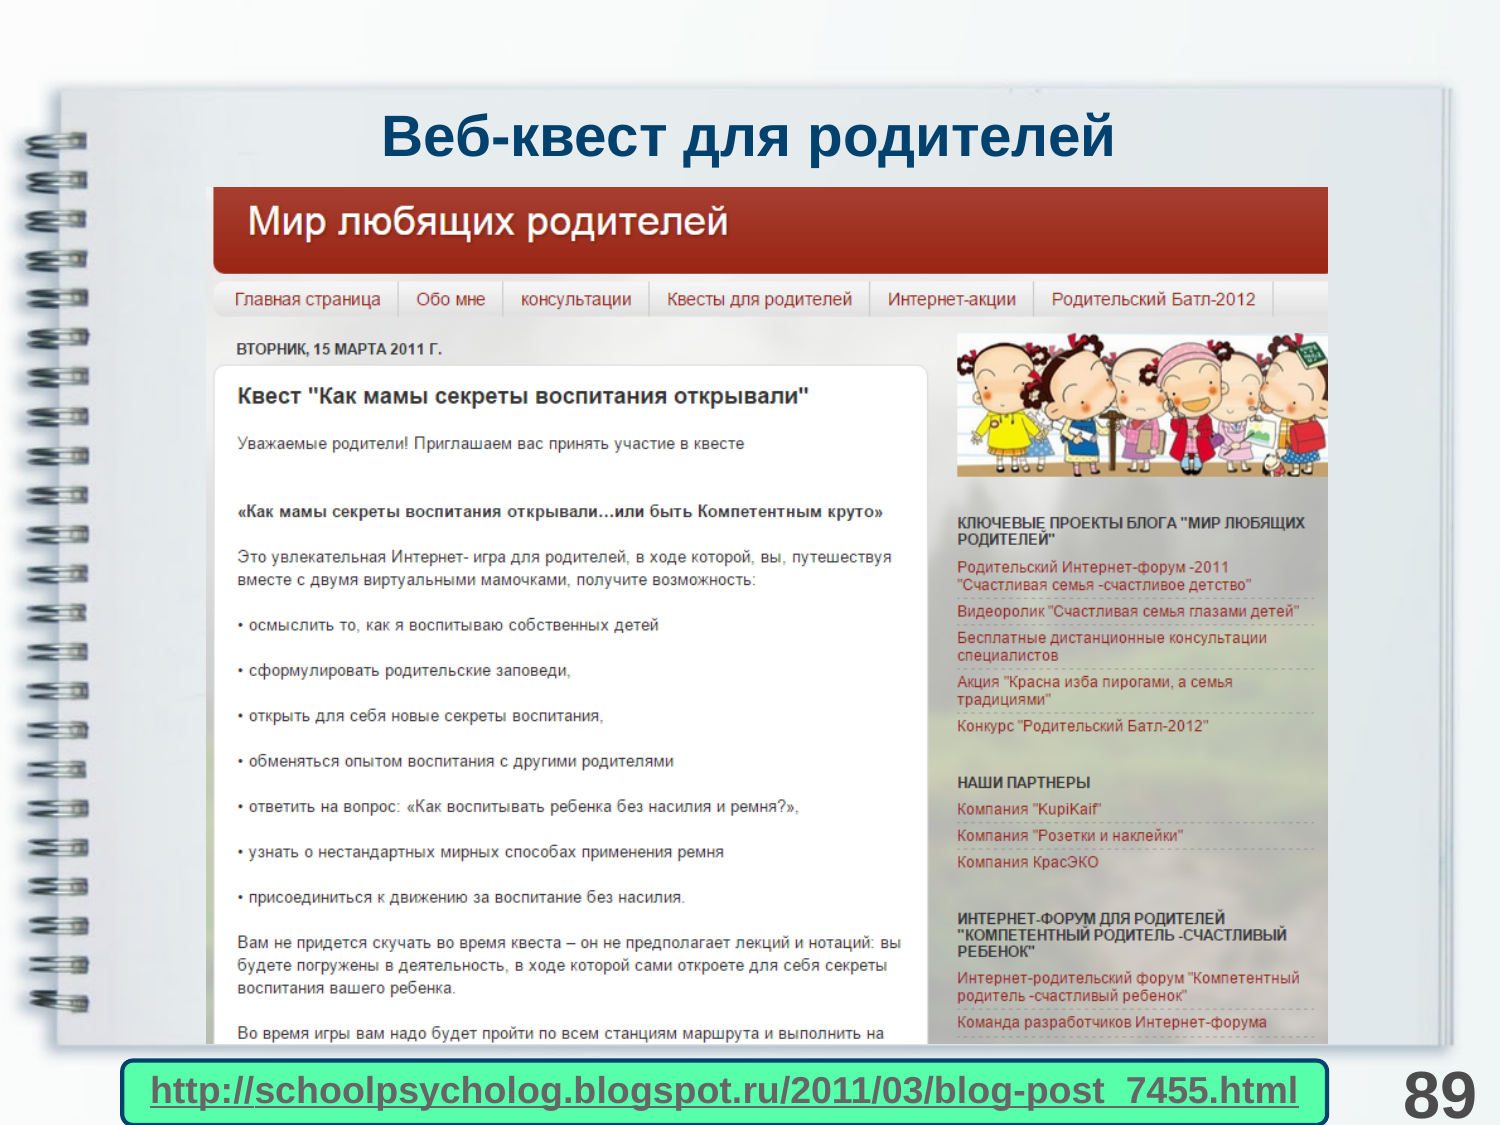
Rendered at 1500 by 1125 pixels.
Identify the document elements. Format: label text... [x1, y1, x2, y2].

picture [0, 0, 1500, 1125]
text_box Веб-квест для родителей [74, 90, 1424, 238]
slide_number 89 [1375, 1043, 1493, 1123]
text_box http://schoolpsycholog.blogspot.ru/2011/03/blog-post_7455.html [120, 1058, 1330, 1125]
